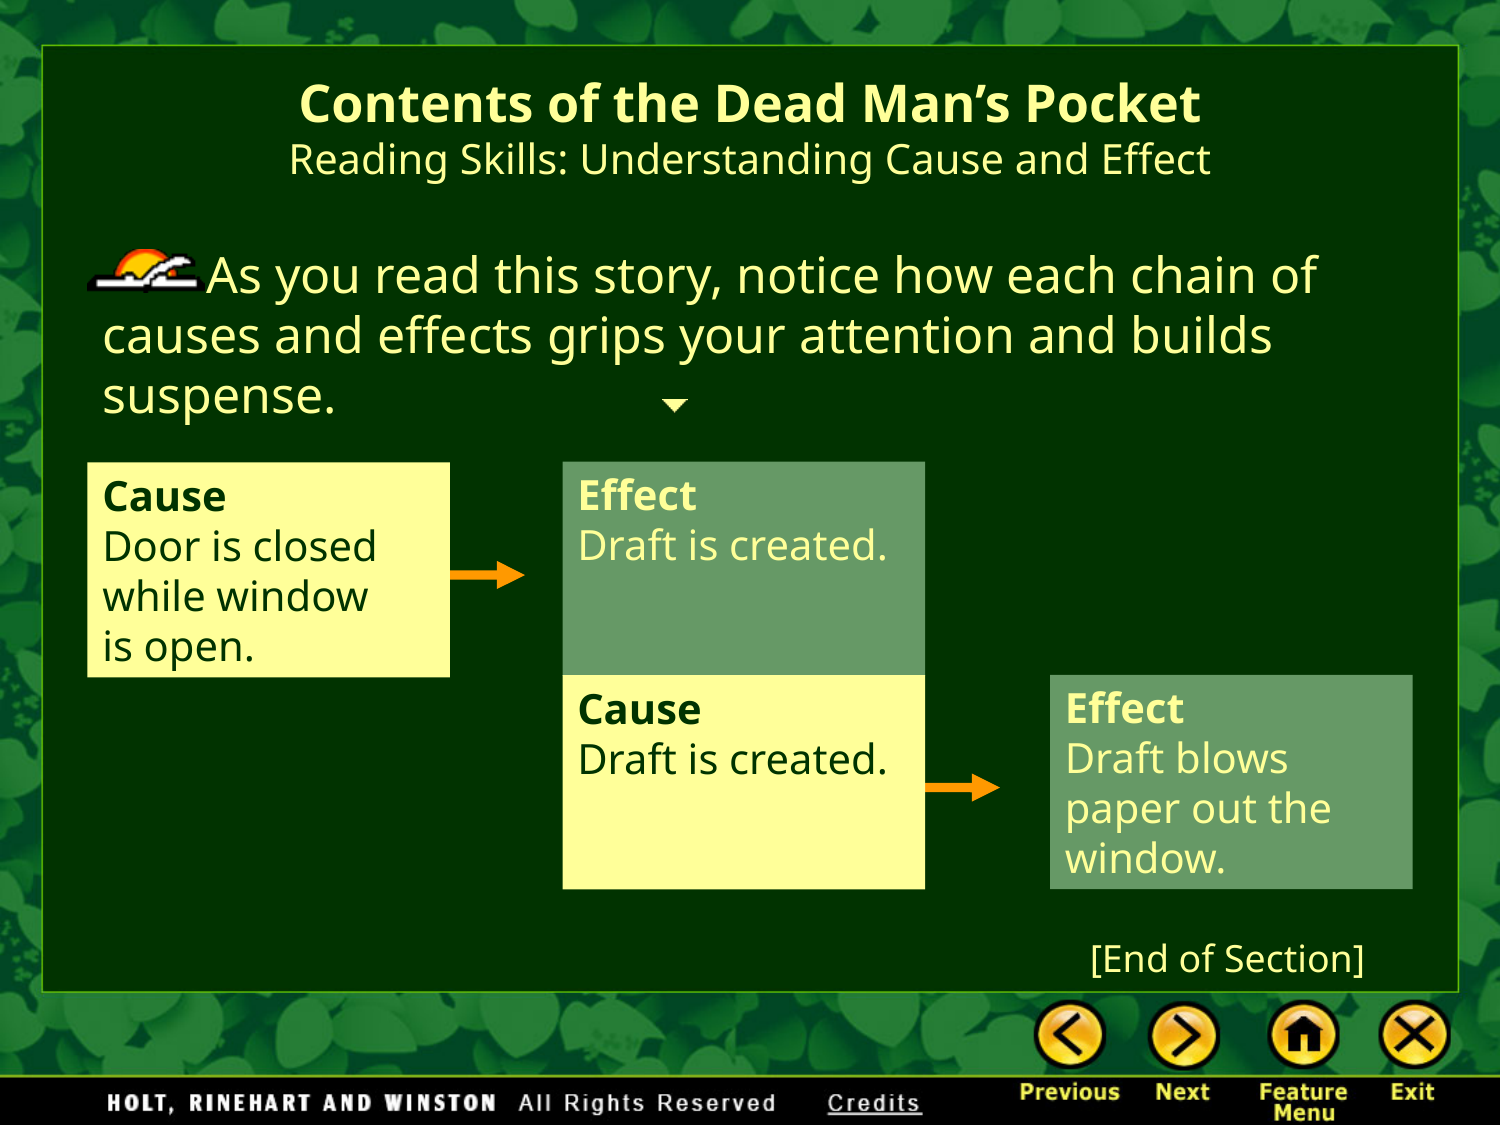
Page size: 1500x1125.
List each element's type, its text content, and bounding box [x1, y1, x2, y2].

text_box Effect Draft blows paper out the window. [1050, 674, 1413, 890]
text_box Cause Door is closed while window is open. [87, 462, 450, 678]
text_box [1125, 974, 1238, 1125]
picture [0, 0, 1500, 1125]
text_box [450, 568, 526, 582]
text_box Cause Draft is created. [562, 675, 926, 890]
text_box Effect Draft is created. [562, 461, 926, 675]
title Contents of the Dead Man’s Pocket Reading Skills: Understanding Cause and Effect [49, 62, 1451, 191]
text_box [926, 781, 1000, 794]
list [87, 249, 205, 293]
text_box [End of Section] [1074, 927, 1413, 987]
text_box As you read this story, notice how each chain of causes and effects grips your attention and builds suspense. [87, 236, 1363, 432]
